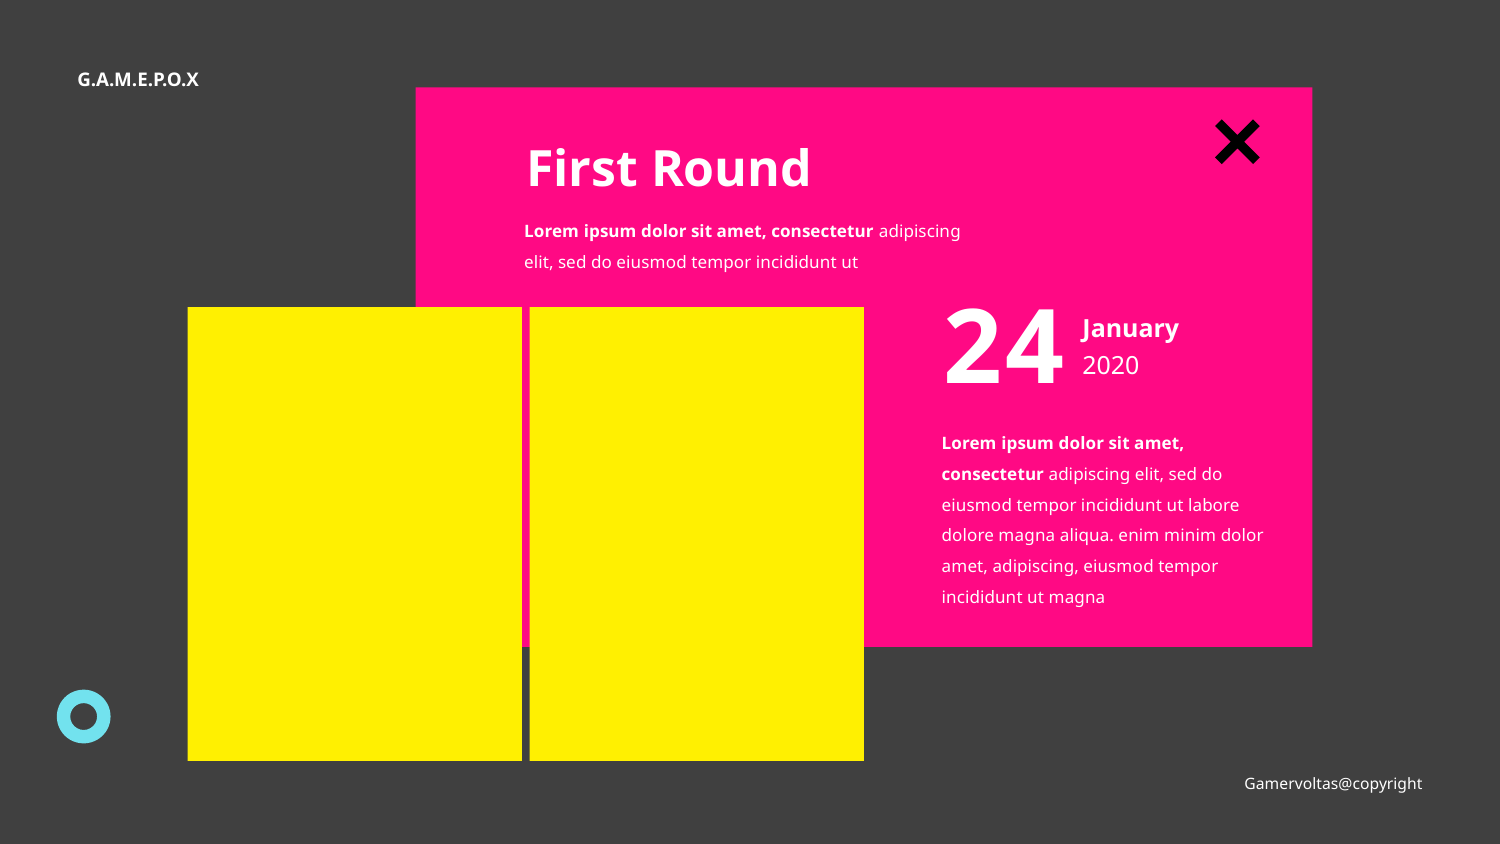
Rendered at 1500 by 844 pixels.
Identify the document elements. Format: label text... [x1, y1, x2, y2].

text_box [1213, 117, 1262, 166]
text_box G.A.M.E.P.O.X [62, 60, 229, 98]
text_box January [1082, 312, 1276, 343]
text_box Lorem ipsum dolor sit amet, consectetur adipiscing elit, sed do eiusmod tempor incididunt ut labore dolore magna aliqua. enim minim dolor amet, adipiscing, eiusmod tempor incididunt ut magna [941, 421, 1276, 608]
text_box [55, 688, 112, 745]
picture [529, 307, 864, 761]
picture [187, 307, 522, 761]
text_box First Round [511, 129, 973, 204]
text_box 2020 [1082, 349, 1276, 380]
text_box Gamervoltas@copyright [1181, 766, 1438, 800]
text_box Lorem ipsum dolor sit amet, consectetur adipiscing elit, sed do eiusmod tempor incididunt ut [524, 209, 967, 272]
text_box 24 [929, 272, 1127, 412]
